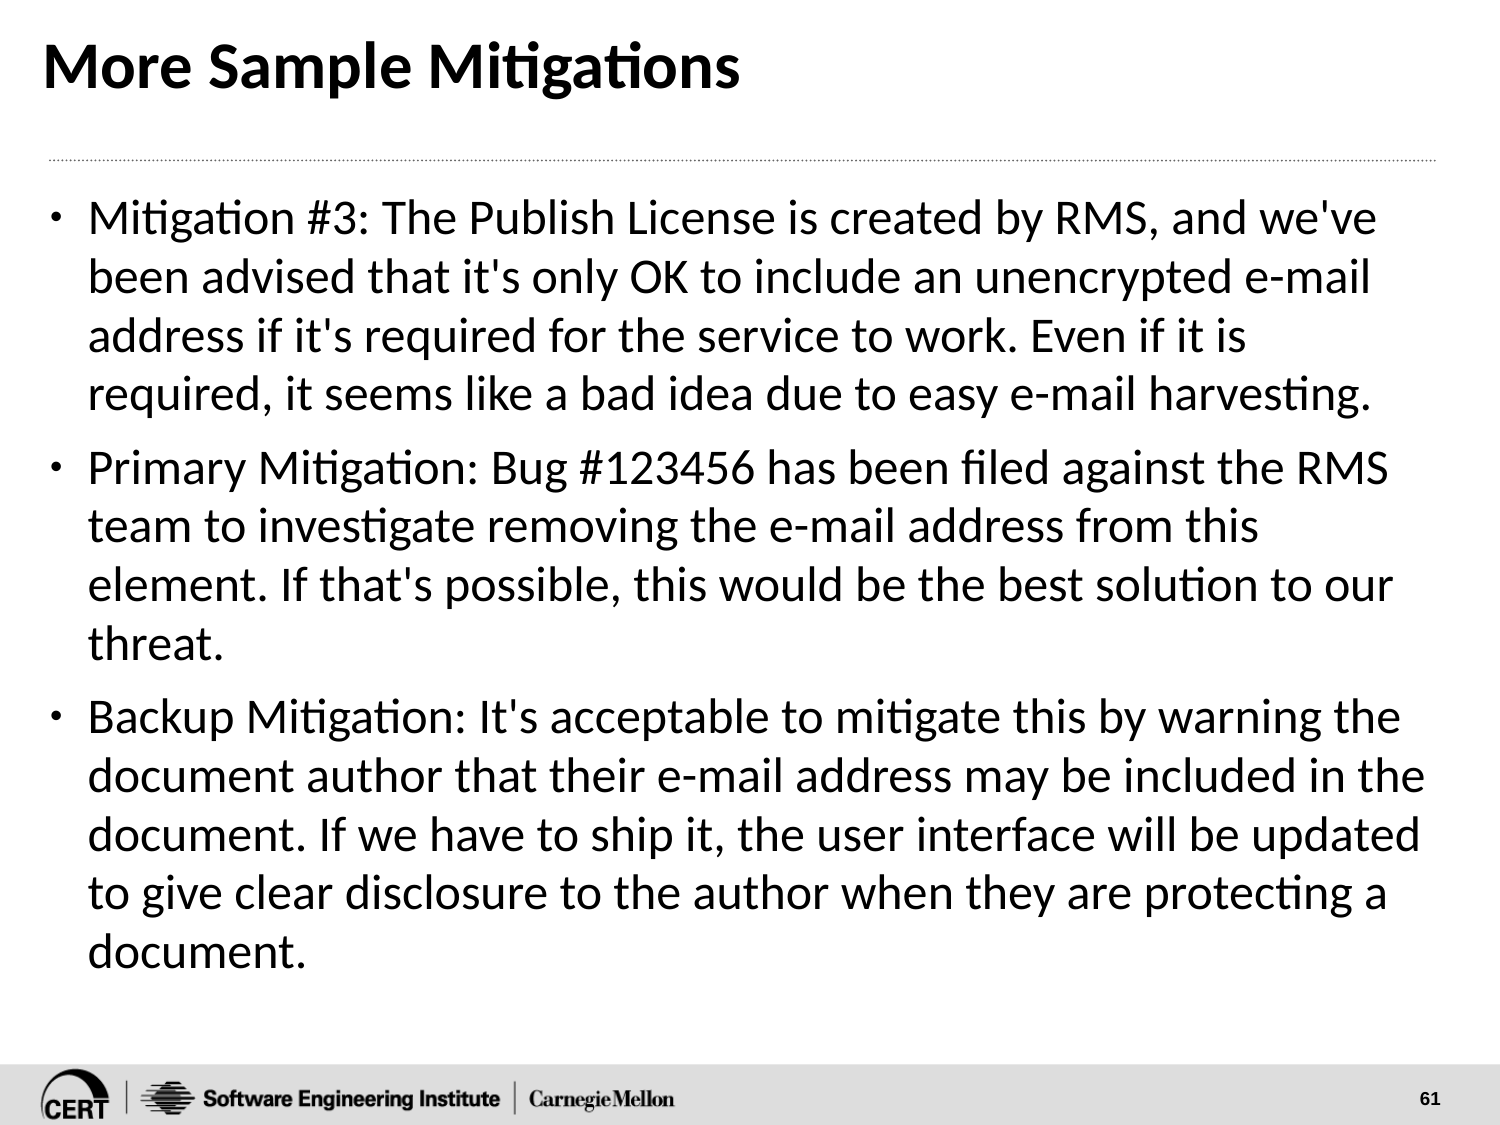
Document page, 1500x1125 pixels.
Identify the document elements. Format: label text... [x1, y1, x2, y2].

title More Sample Mitigations [42, 37, 1434, 155]
list Mitigation #3: The Publish License is created by RMS, and we've been advised that it's only OK to include an unencrypted e-mail address if it's required for the service to work. Even if it is required, it seems like a bad idea due to easy e-mail harvesting. Primary Mitigation: Bug #123456 has been filed against the RMS team to investigate removing the e-mail address from this element. If that's possible, this would be the best solution to our threat. Backup Mitigation: It's acceptable to mitigate this by warning the document author that their e-mail address may be included in the document. If we have to ship it, the user interface will be updated to give clear disclosure to the author when they are protecting a document. [49, 187, 1438, 1001]
picture [24, 1065, 688, 1125]
